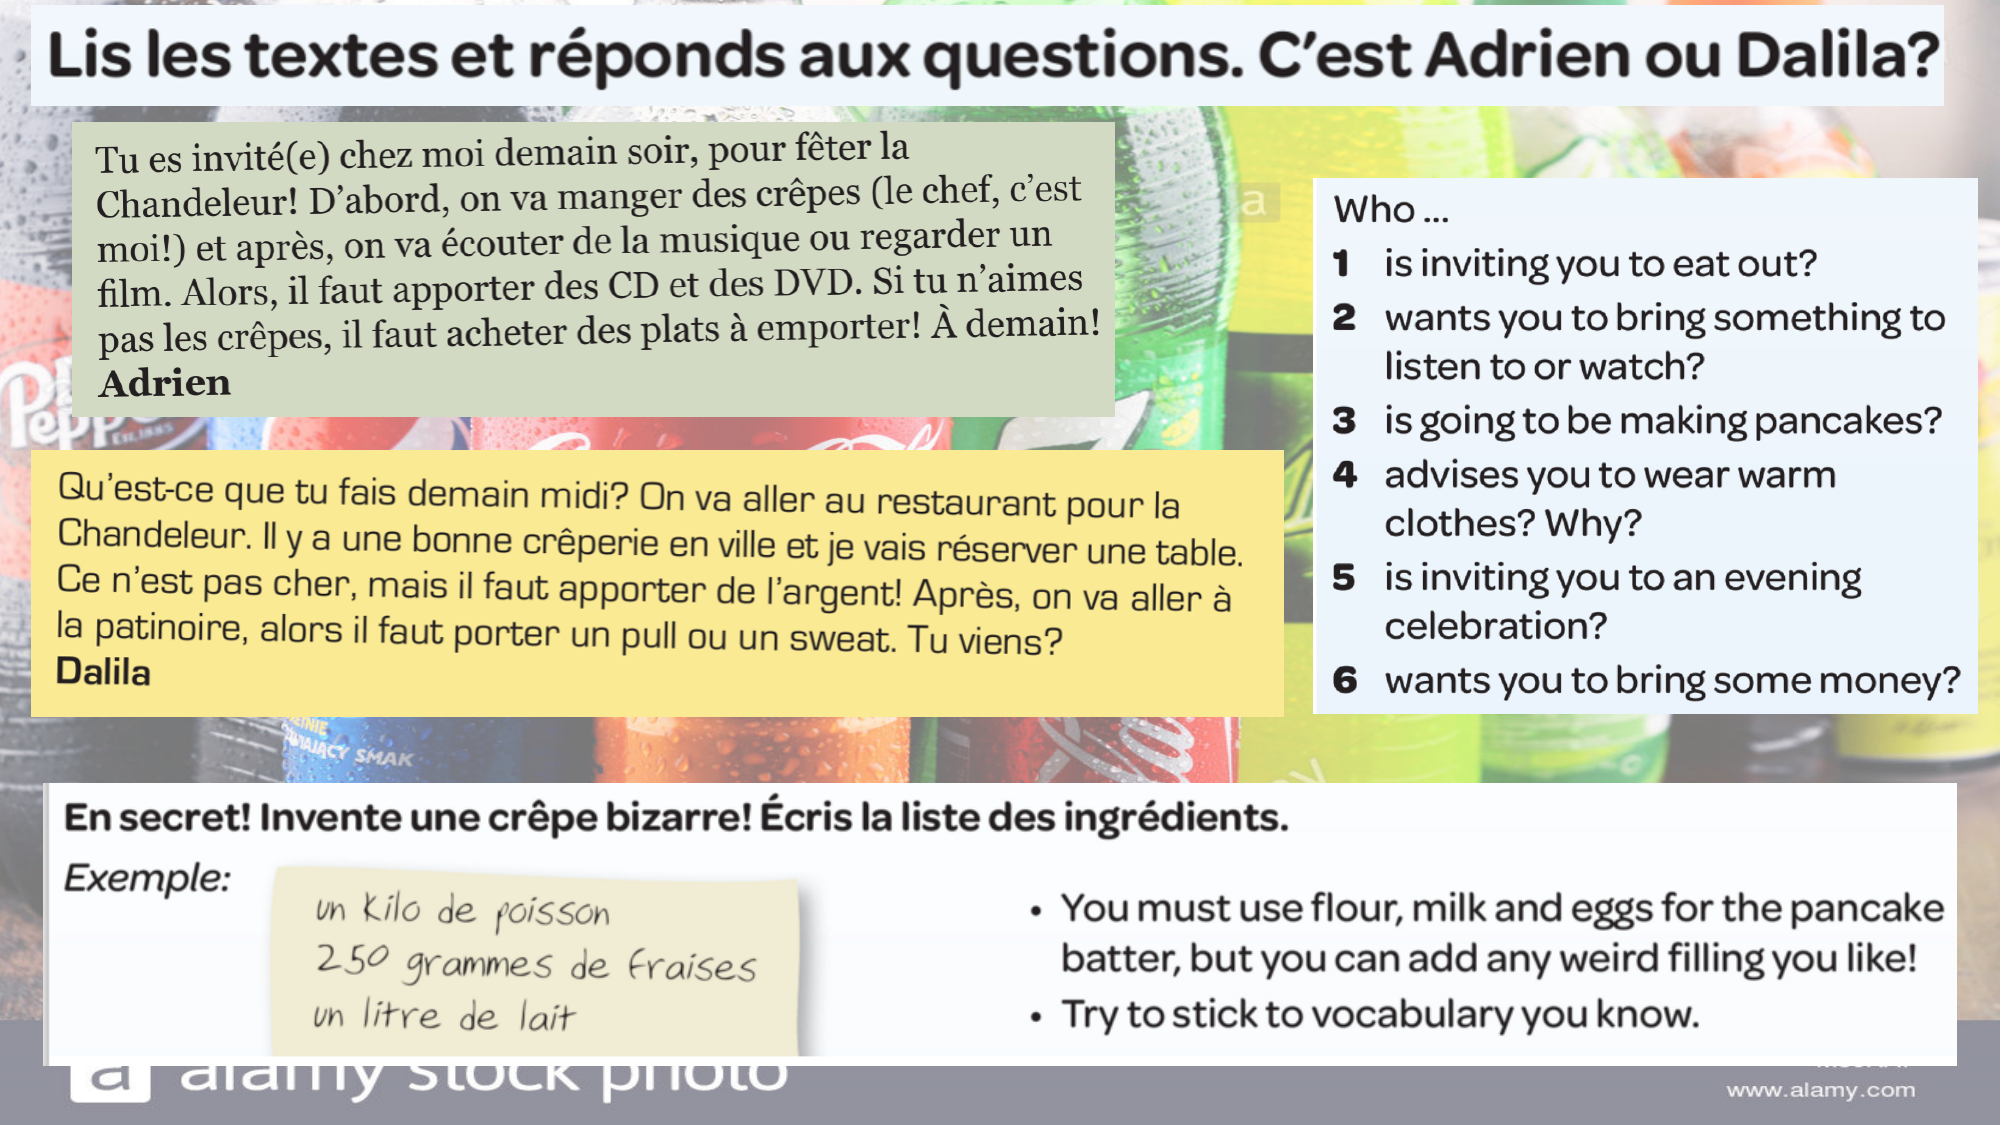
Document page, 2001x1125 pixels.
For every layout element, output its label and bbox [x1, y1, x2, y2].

picture [1313, 178, 1978, 714]
picture [72, 122, 1115, 417]
picture [43, 783, 1957, 1066]
picture [31, 450, 1284, 717]
picture [31, 5, 1944, 106]
